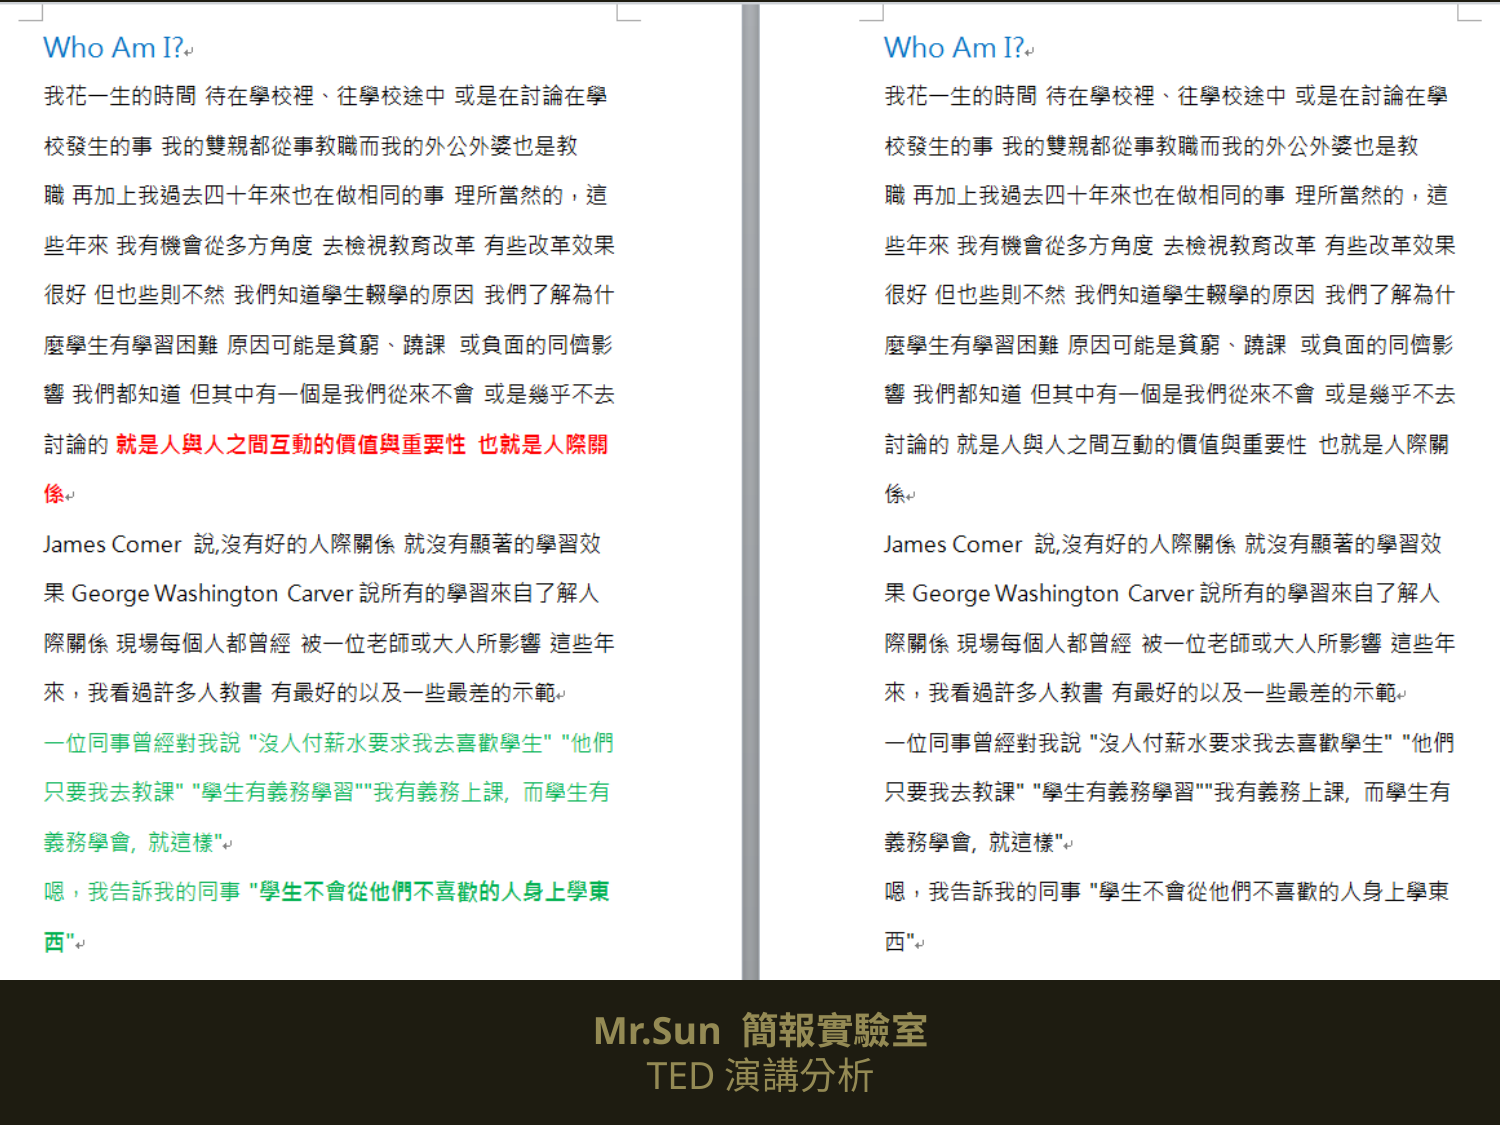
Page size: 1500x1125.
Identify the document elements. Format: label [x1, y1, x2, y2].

text_box [0, 987, 1500, 1115]
picture [0, 2, 1500, 980]
